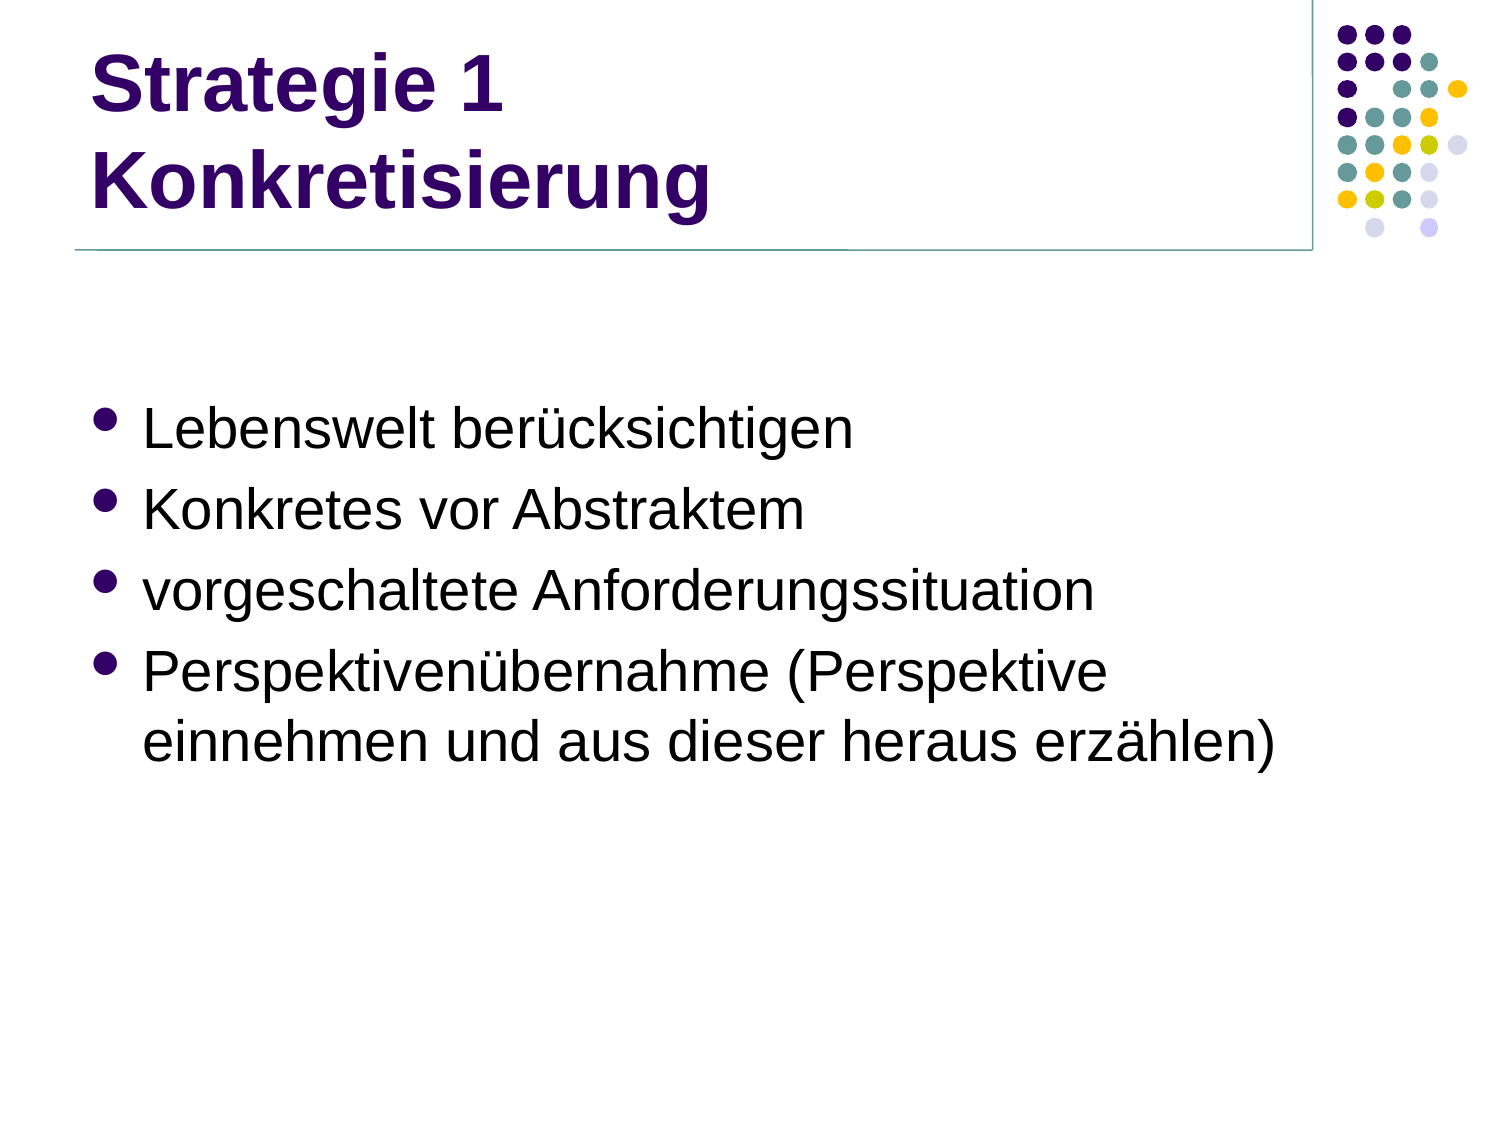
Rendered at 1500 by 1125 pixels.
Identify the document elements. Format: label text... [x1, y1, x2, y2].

list Lebenswelt berücksichtigen Konkretes vor Abstraktem vorgeschaltete Anforderungssituation Perspektivenübernahme (Perspektive einnehmen und aus dieser heraus erzählen) [75, 301, 1425, 866]
title Strategie 1 Konkretisierung [75, 20, 1313, 233]
